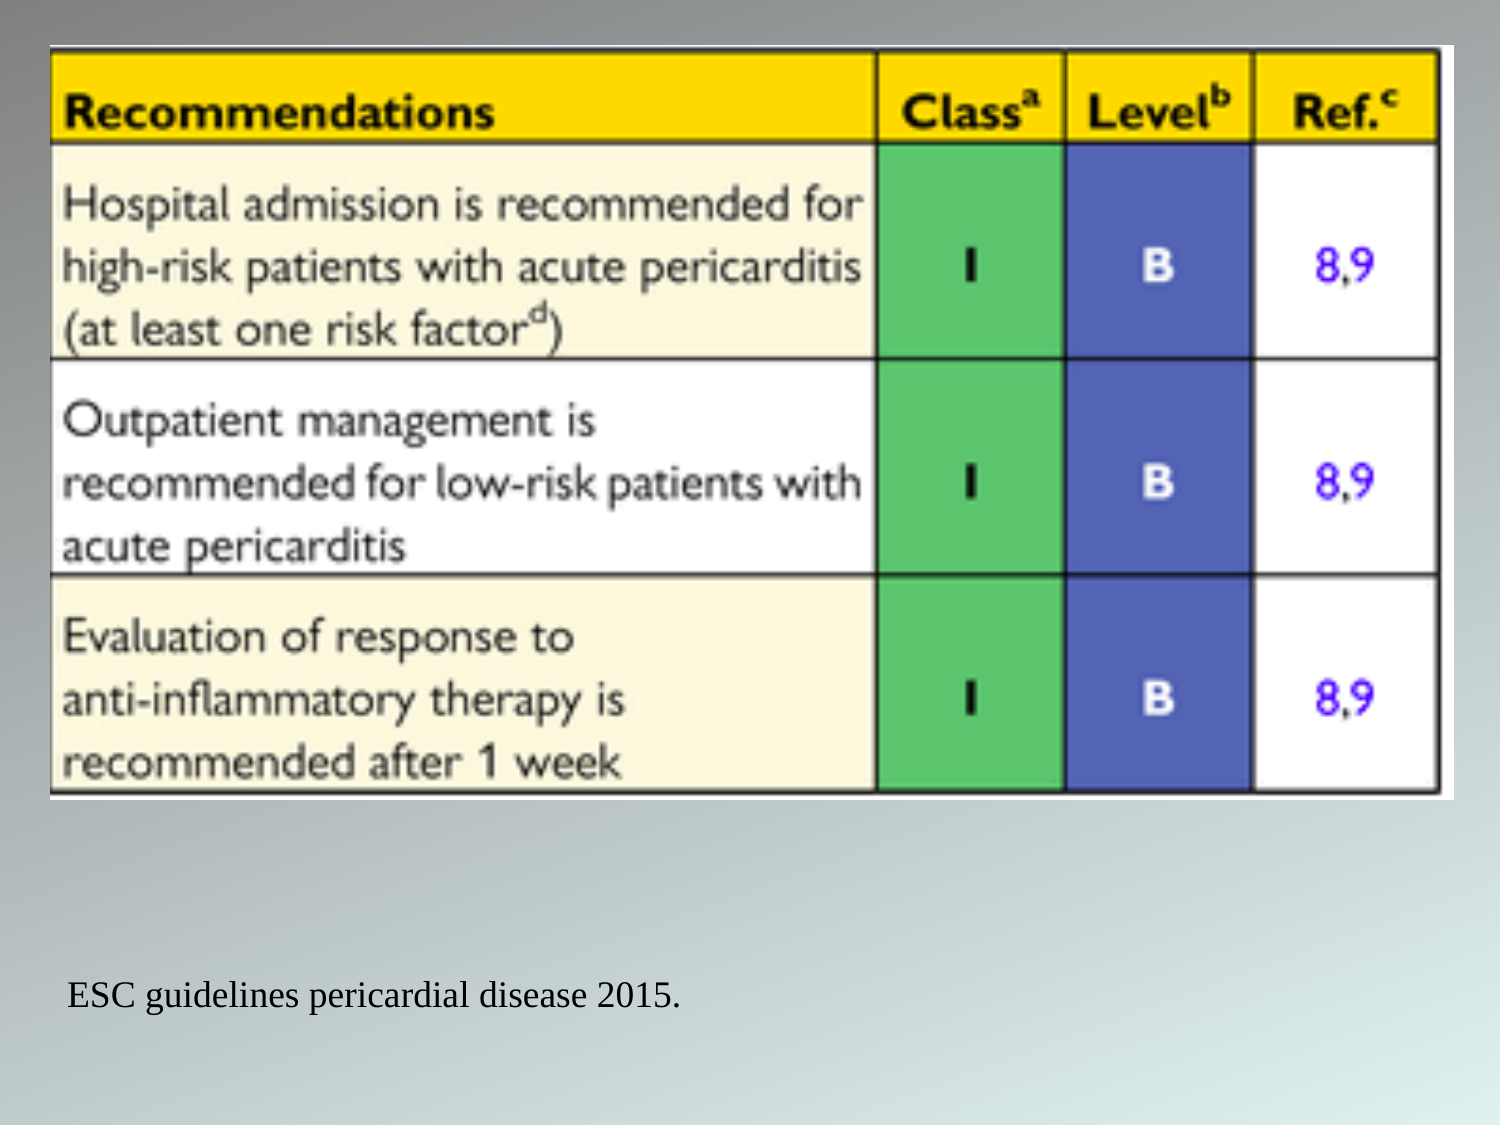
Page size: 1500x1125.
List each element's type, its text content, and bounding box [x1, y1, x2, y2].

text_box ESC guidelines pericardial disease 2015. [52, 962, 698, 1023]
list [49, 45, 1454, 801]
